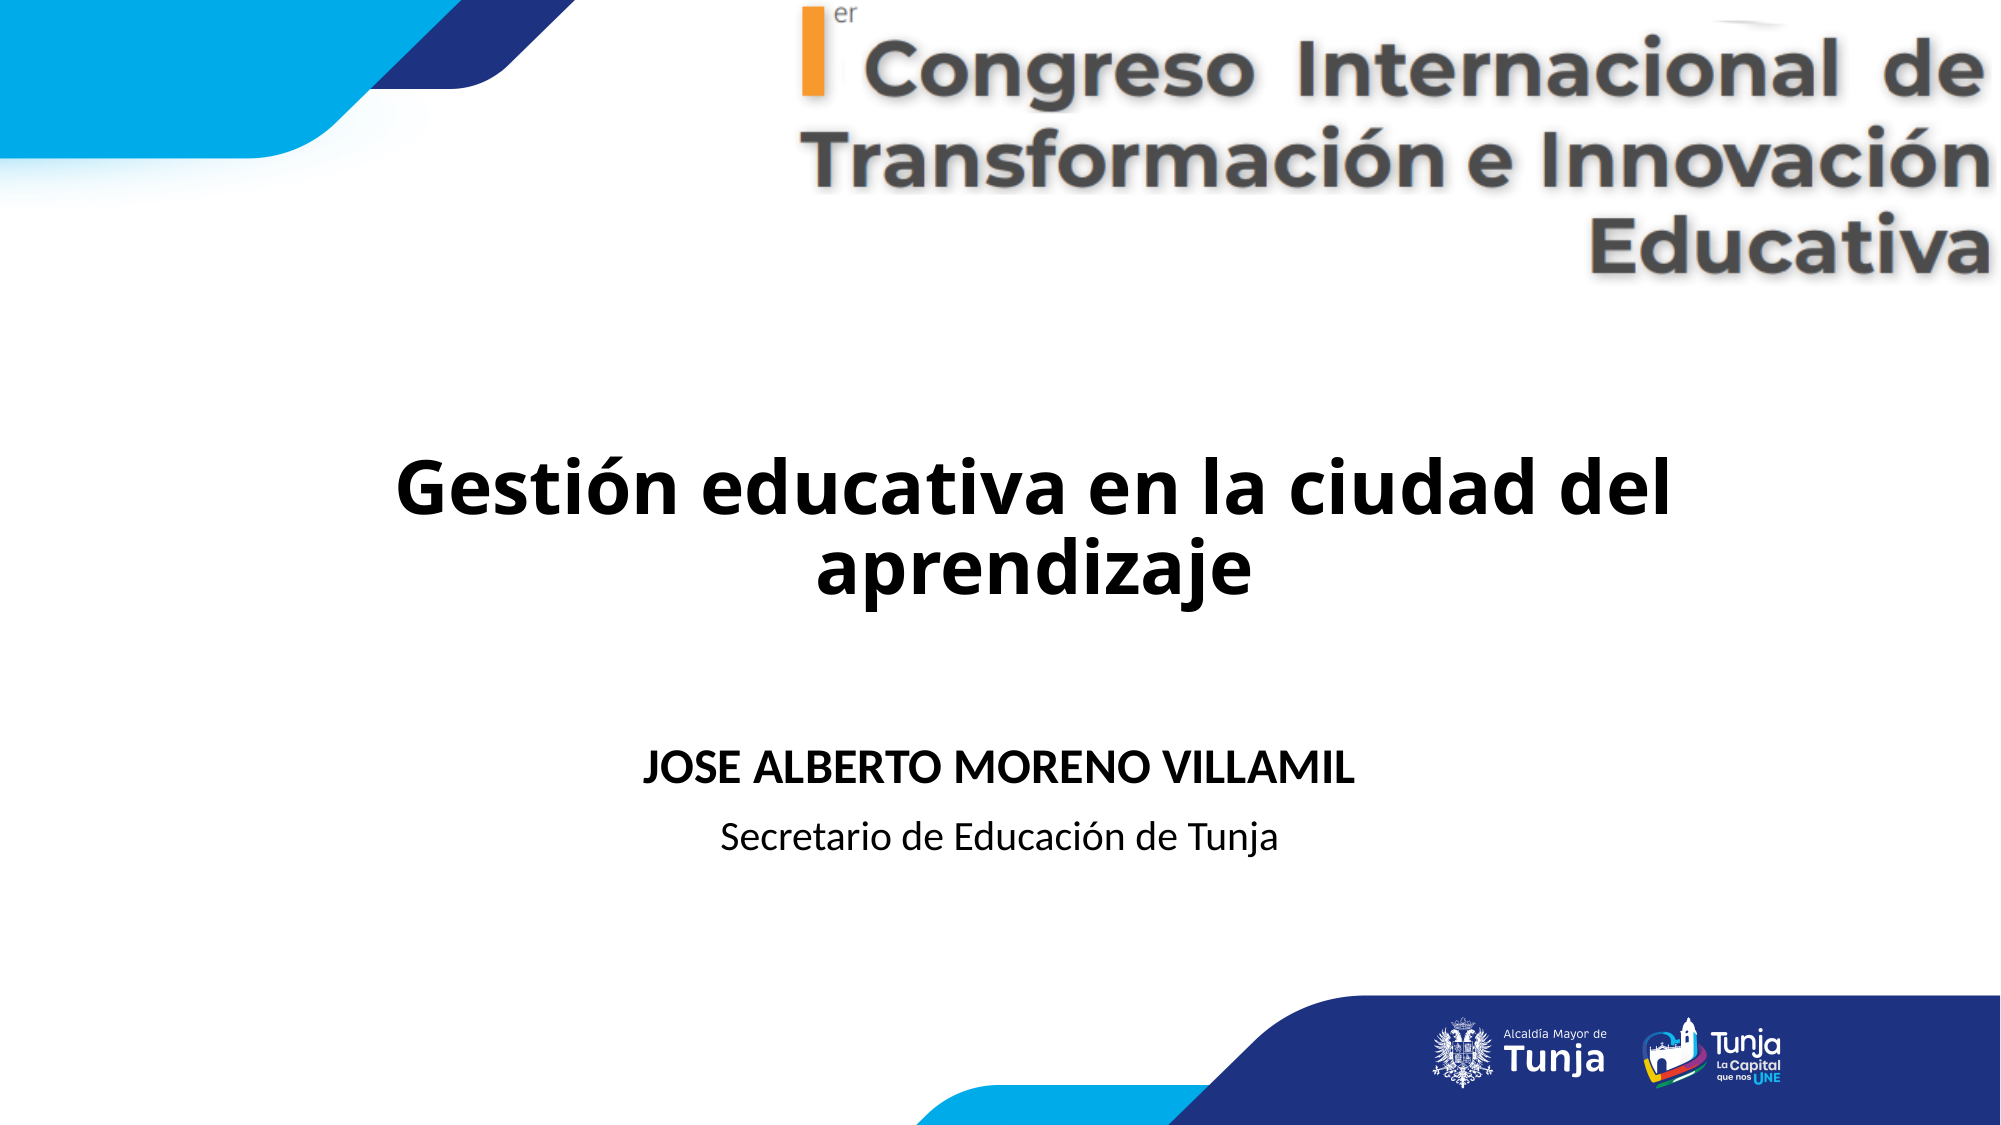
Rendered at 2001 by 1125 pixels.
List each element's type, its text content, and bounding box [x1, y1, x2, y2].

text_box JOSE ALBERTO MORENO VILLAMIL [500, 725, 1500, 801]
text_box Gestión educativa en la ciudad del aprendizaje [230, 420, 1839, 619]
text_box Secretario de Educación de Tunja [500, 801, 1500, 867]
picture [0, 0, 2001, 1125]
